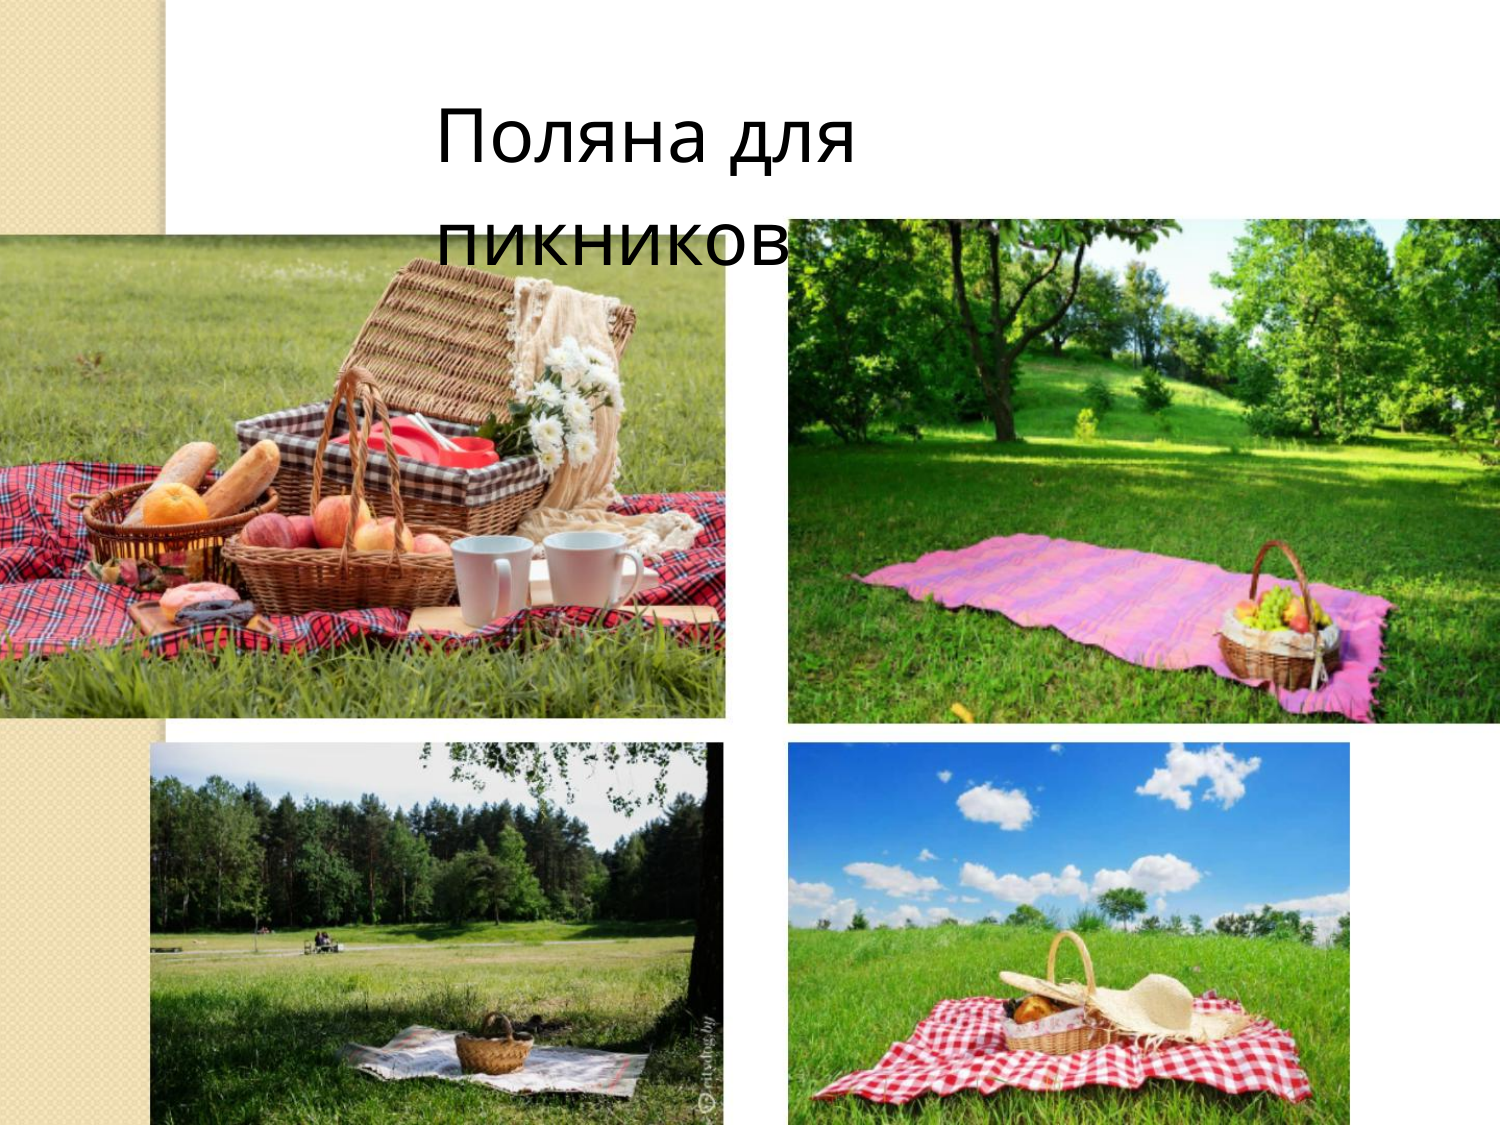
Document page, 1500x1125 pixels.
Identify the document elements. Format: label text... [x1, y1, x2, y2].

text_box Поляна для пикников [434, 74, 1153, 281]
text_box [0, 0, 1500, 1125]
